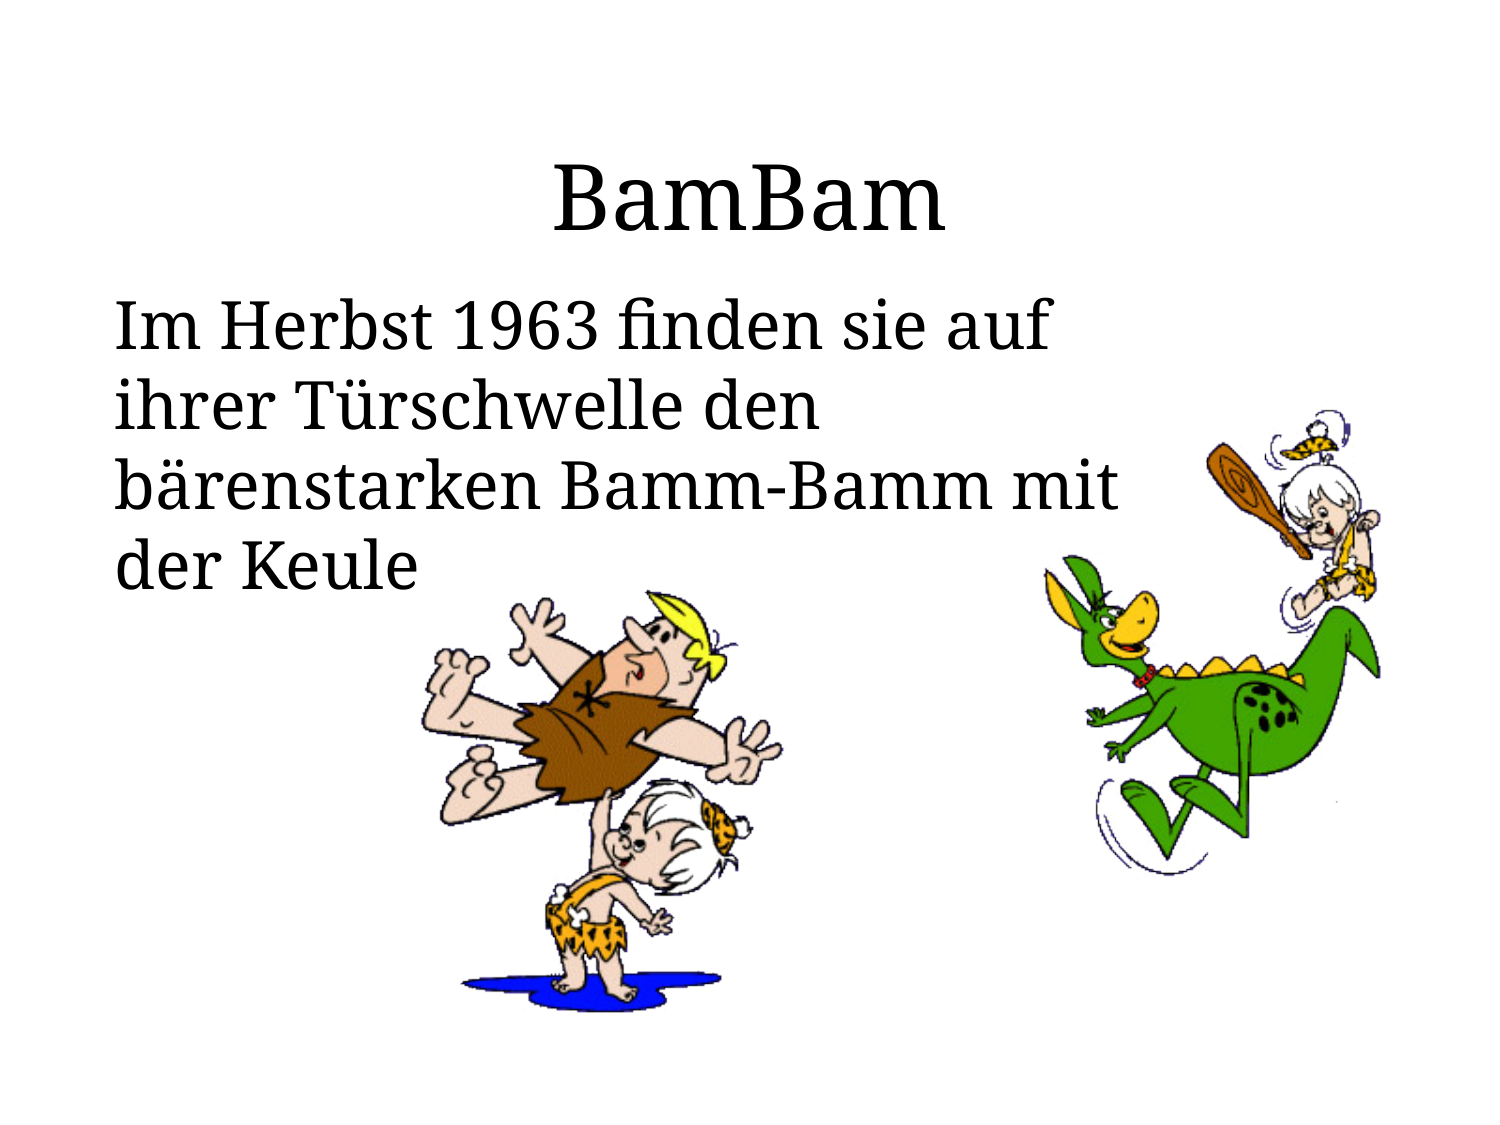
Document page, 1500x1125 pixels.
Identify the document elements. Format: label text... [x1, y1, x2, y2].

title BamBam [112, 99, 1388, 288]
picture [412, 562, 788, 1030]
list Im Herbst 1963 finden sie auf ihrer Türschwelle den bärenstarken Bamm-Bamm mit der Keule [99, 274, 1151, 738]
picture [1024, 399, 1401, 886]
